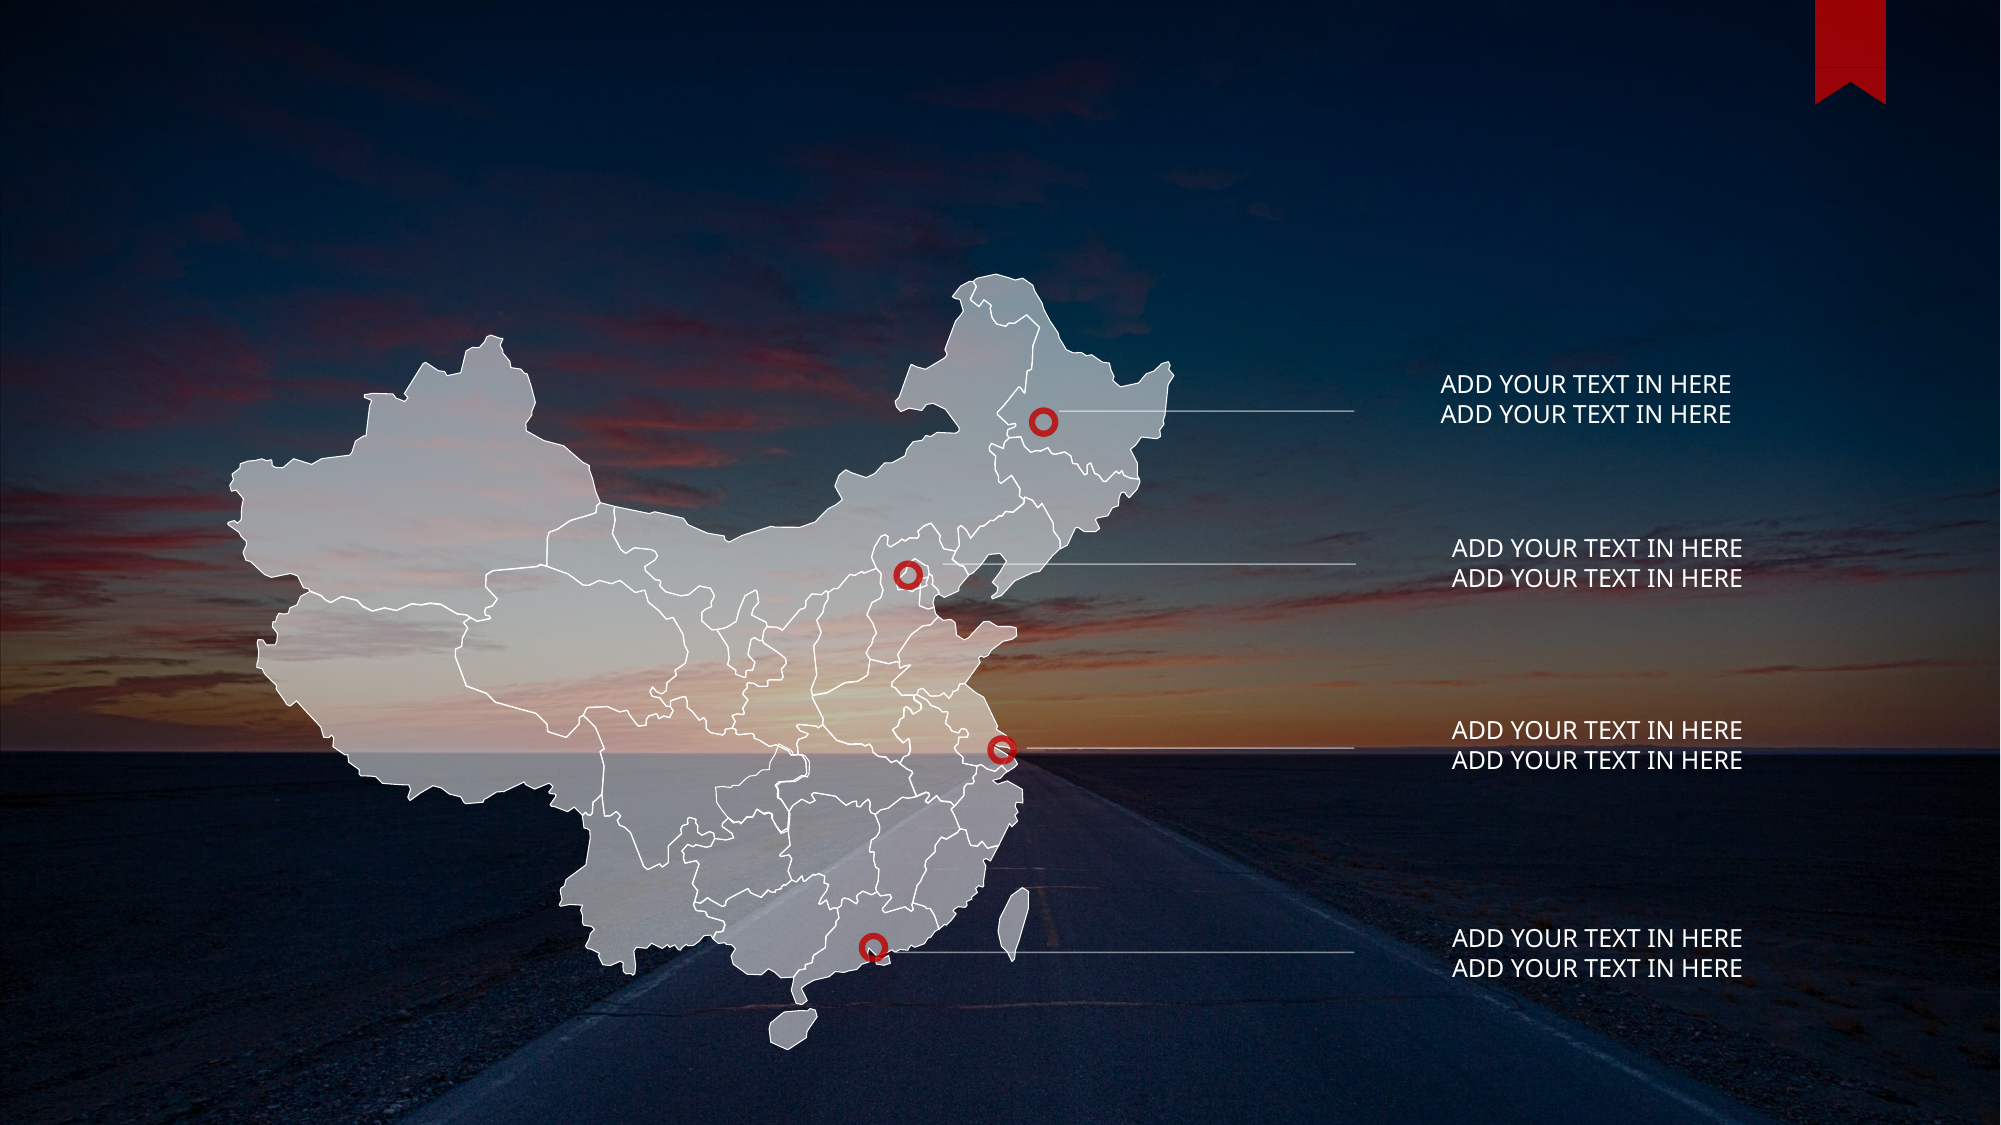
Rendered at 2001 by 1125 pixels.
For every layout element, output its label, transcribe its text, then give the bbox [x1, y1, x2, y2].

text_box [1814, 0, 1886, 105]
text_box ADD YOUR TEXT IN HERE ADD YOUR TEXT IN HERE [1421, 914, 1775, 990]
picture [0, 0, 2001, 1125]
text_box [232, 267, 1174, 1051]
text_box ADD YOUR TEXT IN HERE ADD YOUR TEXT IN HERE [1420, 524, 1775, 600]
text_box ADD YOUR TEXT IN HERE ADD YOUR TEXT IN HERE [1409, 361, 1764, 436]
text_box ADD YOUR TEXT IN HERE ADD YOUR TEXT IN HERE [1420, 706, 1775, 782]
